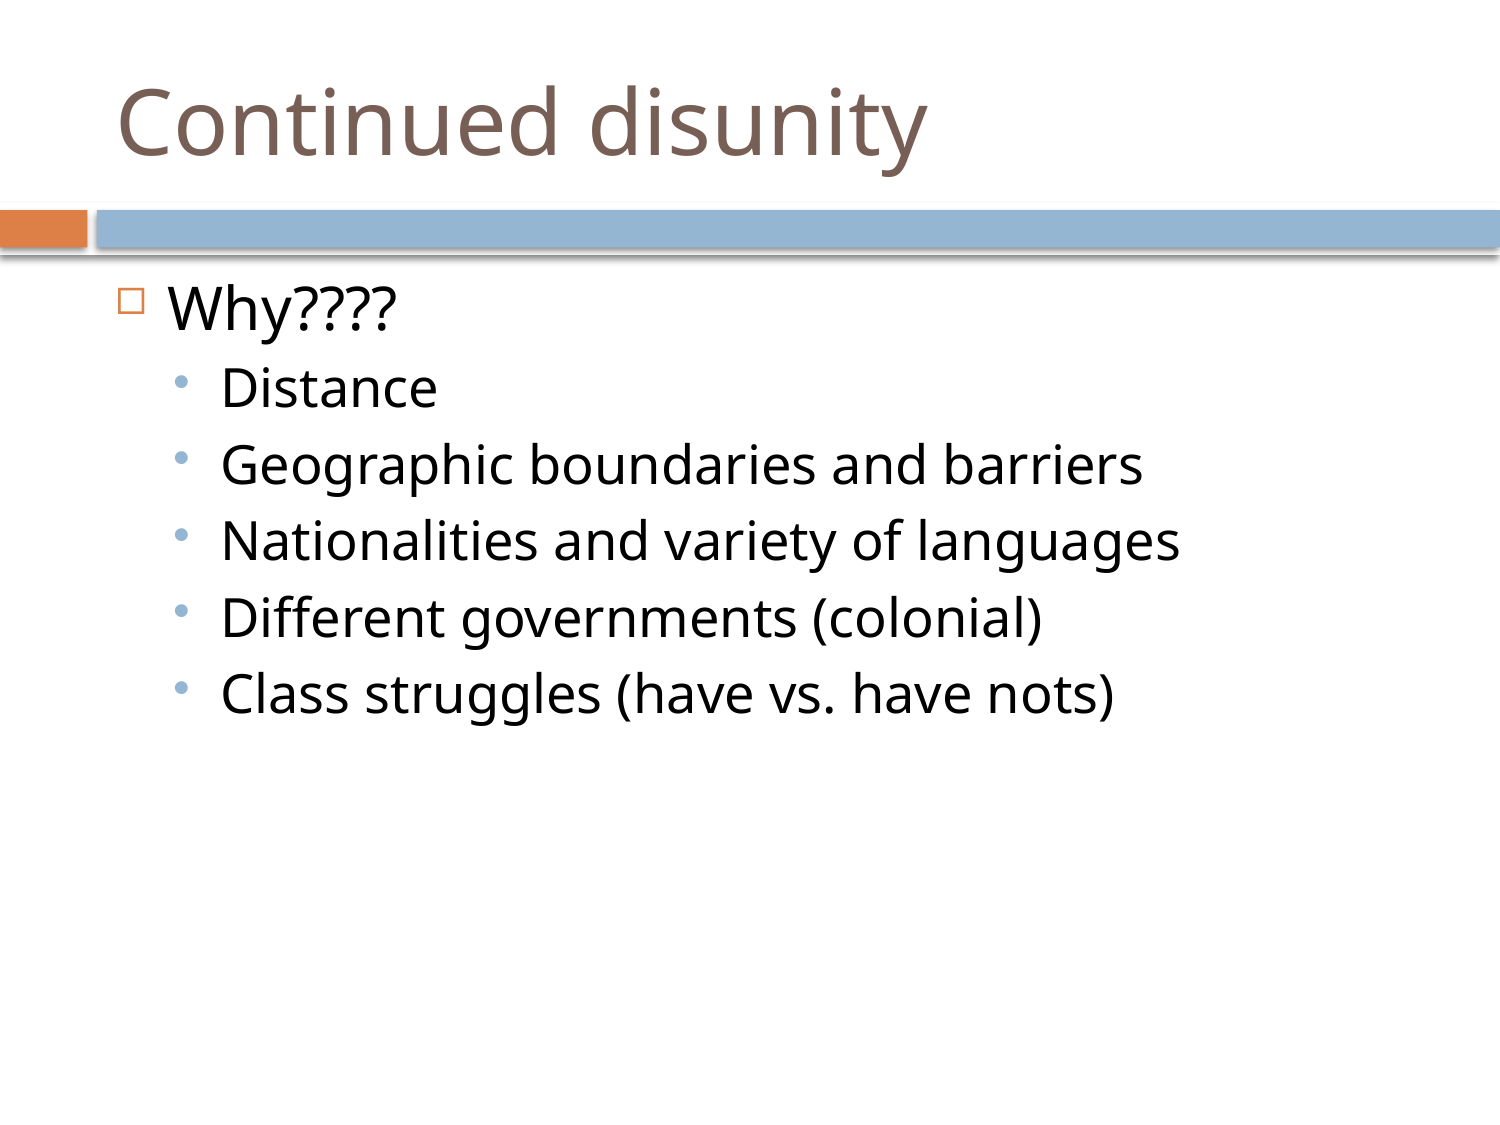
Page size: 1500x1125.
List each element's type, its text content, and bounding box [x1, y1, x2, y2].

list Why???? Distance Geographic boundaries and barriers Nationalities and variety of languages Different governments (colonial) Class struggles (have vs. have nots) [100, 262, 1438, 1000]
title Continued disunity [100, 37, 1438, 200]
